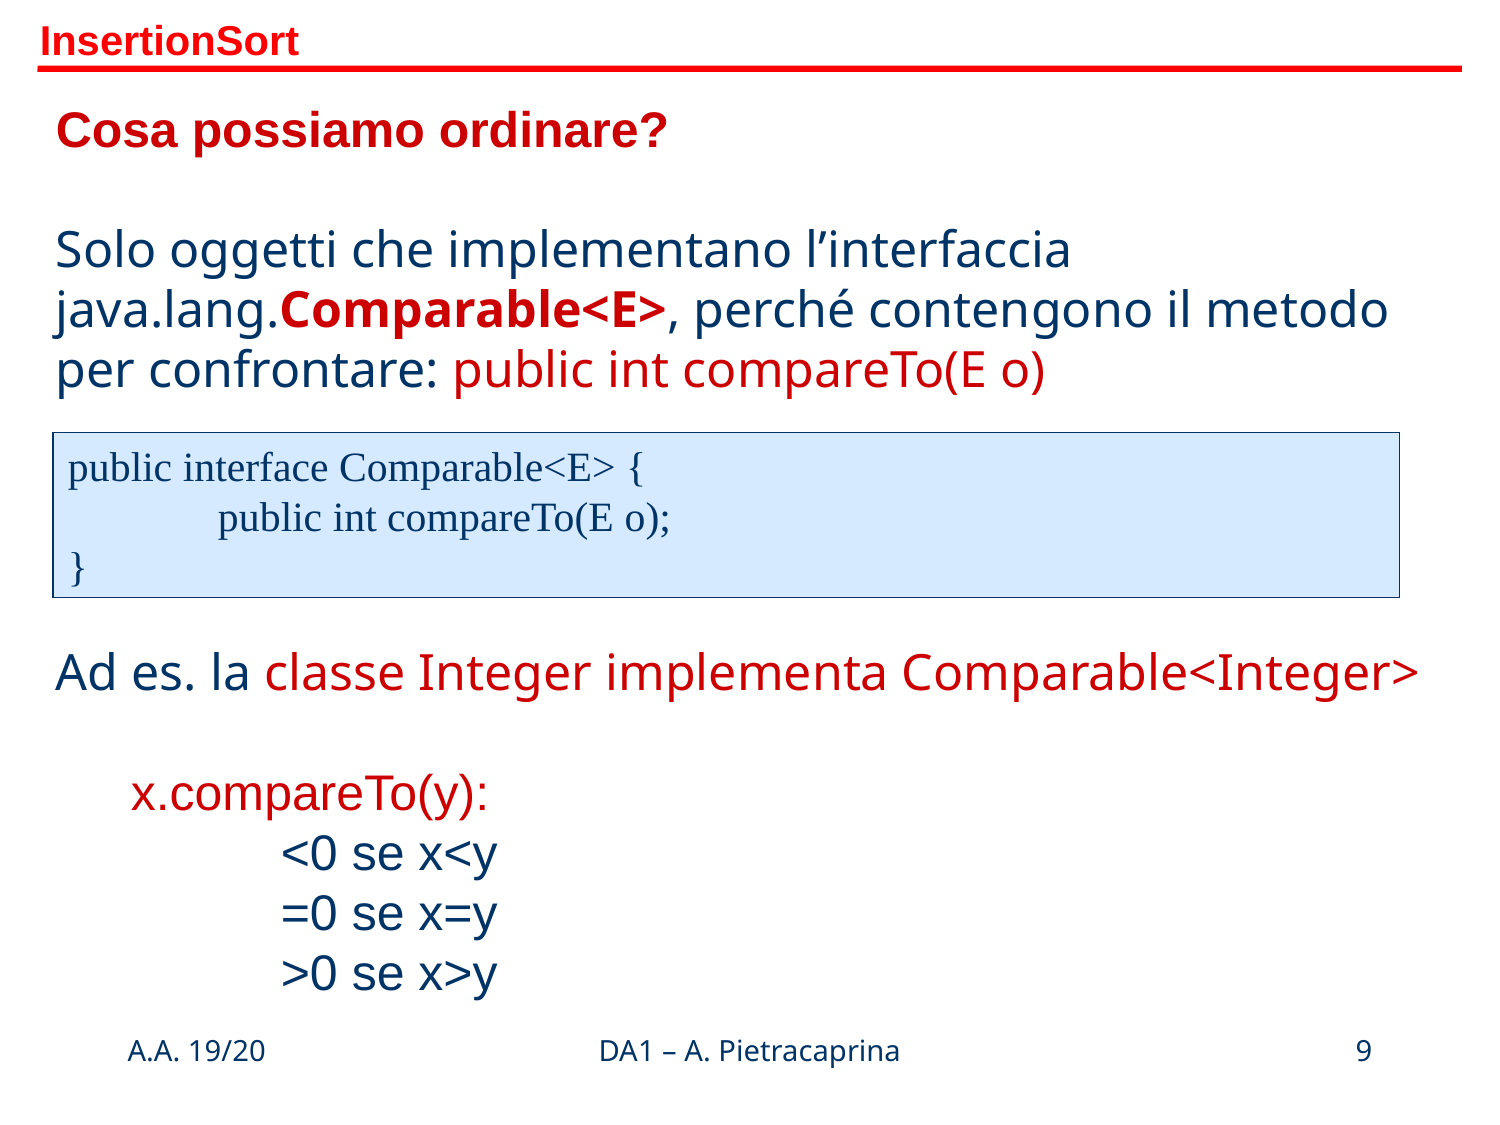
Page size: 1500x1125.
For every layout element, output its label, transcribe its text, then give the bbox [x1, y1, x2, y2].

slide_number A.A. 19/20 [112, 1024, 426, 1101]
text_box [24, 5, 1463, 72]
slide_number 9 [1074, 1024, 1388, 1101]
text_box Ad es. la classe Integer implementa Comparable<Integer> x.compareTo(y): <0 se x<y =0 se x=y >0 se x>y [41, 633, 1447, 1008]
footer DA1 – A. Pietracaprina [512, 1024, 988, 1101]
text_box Cosa possiamo ordinare? Solo oggetti che implementano l’interfaccia java.lang.Comparable<E>, perché contengono il metodo per confrontare: public int compareTo(E o) [41, 90, 1447, 405]
text_box public interface Comparable<E> { public int compareTo(E o); } [53, 432, 1400, 598]
